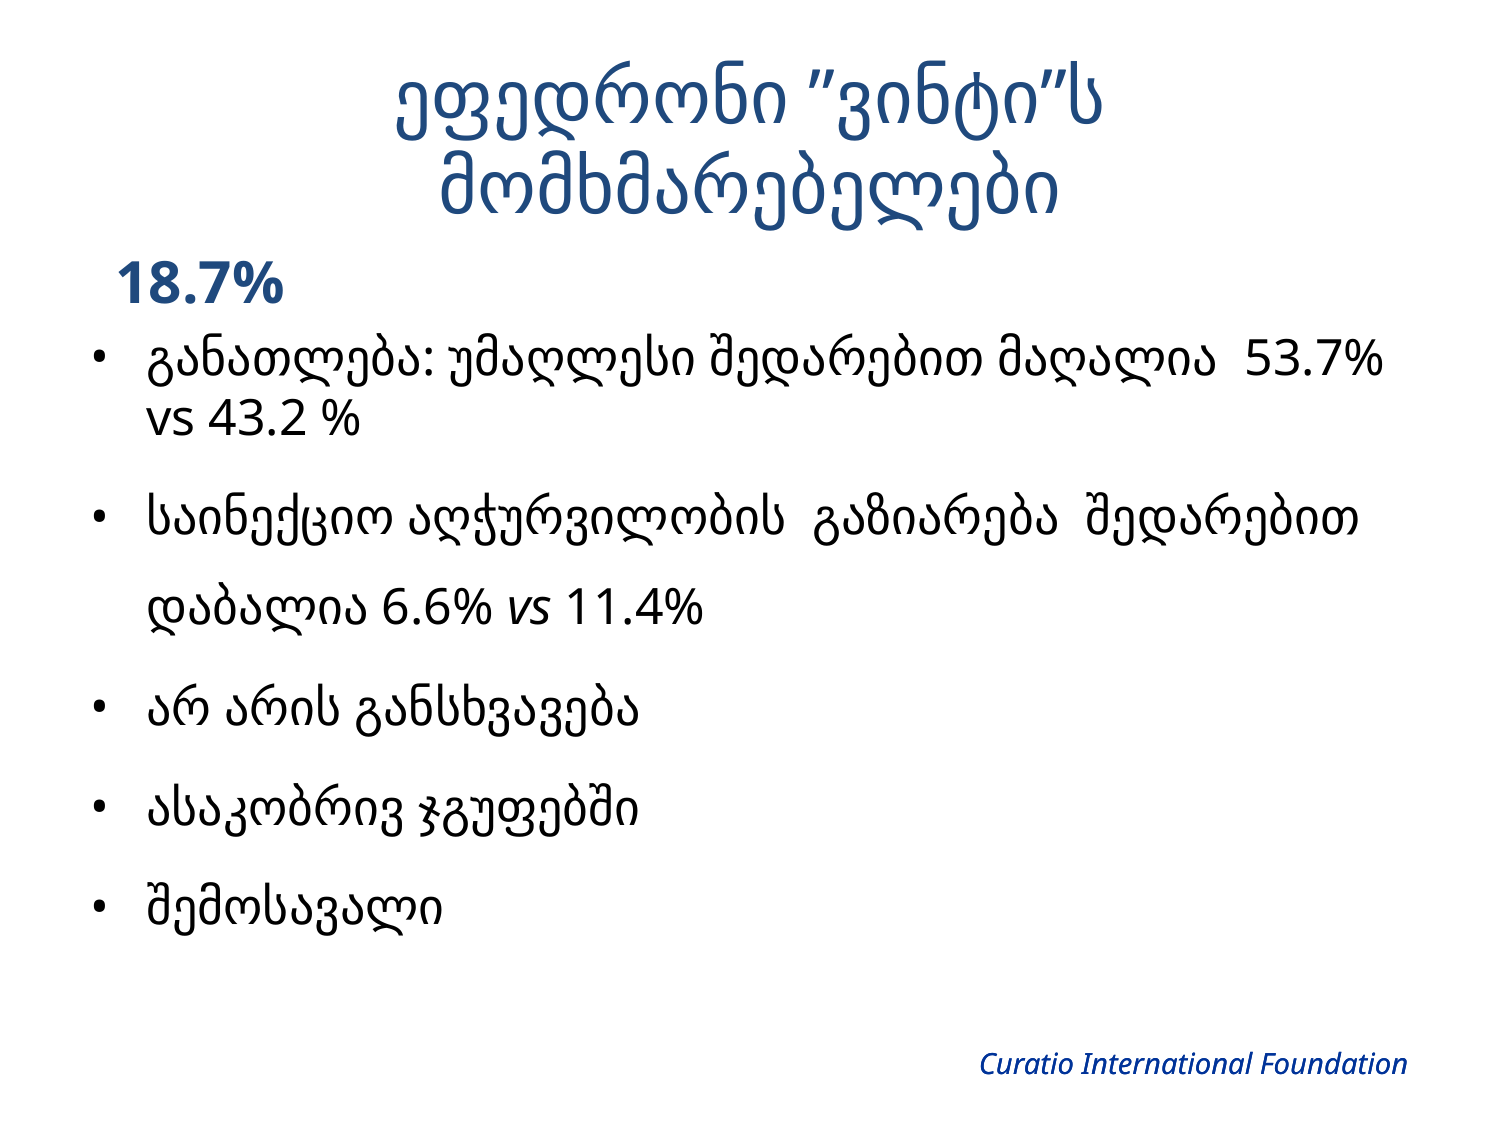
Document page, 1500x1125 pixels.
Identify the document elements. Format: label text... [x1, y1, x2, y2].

footer Curatio International Foundation [937, 1037, 1450, 1091]
text_box 18.7% განათლება: უმაღლესი შედარებით მაღალია 53.7% vs 43.2 % საინექციო აღჭურვილობის გაზიარება შედარებით დაბალია 6.6% vs 11.4% არ არის განსხვავება ასაკობრივ ჯგუფებში შემოსავალი [74, 237, 1425, 1005]
text_box ეფედრონი ”ვინტი”ს მომხმარებელები [74, 45, 1425, 233]
